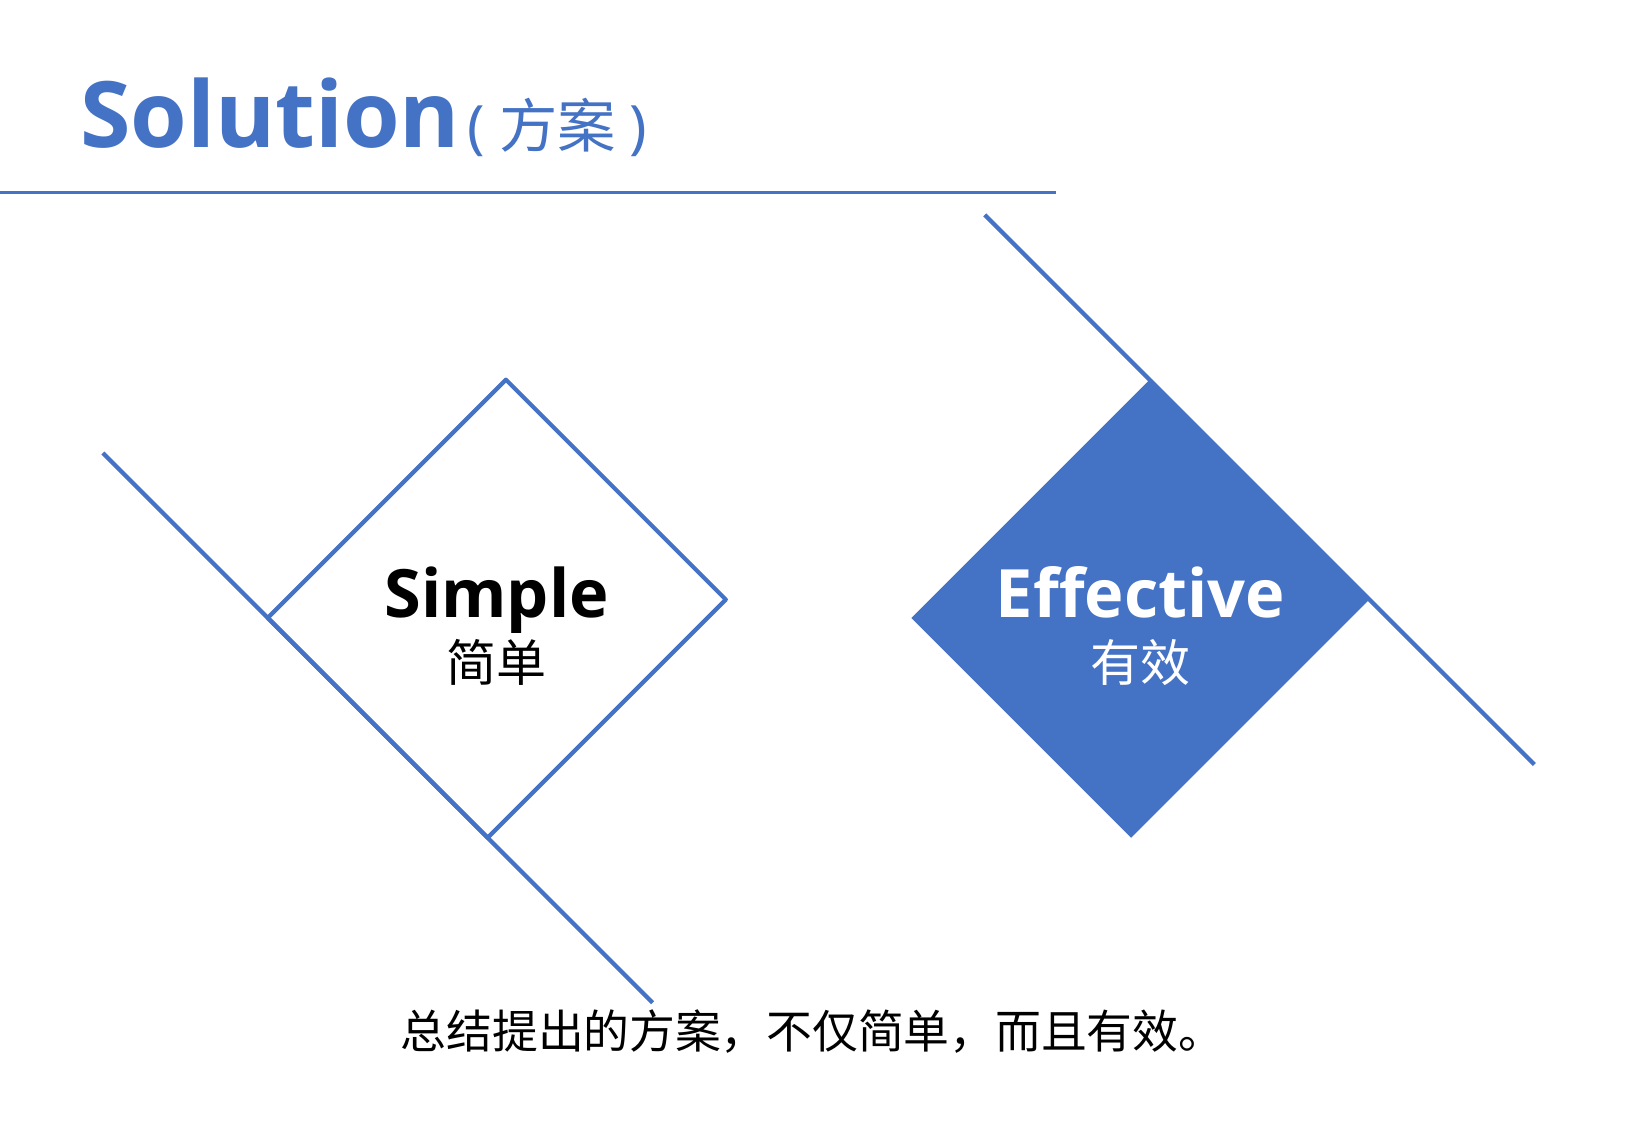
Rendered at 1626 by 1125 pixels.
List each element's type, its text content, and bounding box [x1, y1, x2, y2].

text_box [328, 219, 666, 998]
list Solution (方案) [64, 48, 1371, 156]
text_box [963, 219, 1318, 998]
text_box 总结提出的方案，不仅简单，而且有效。 [115, 994, 1510, 1065]
